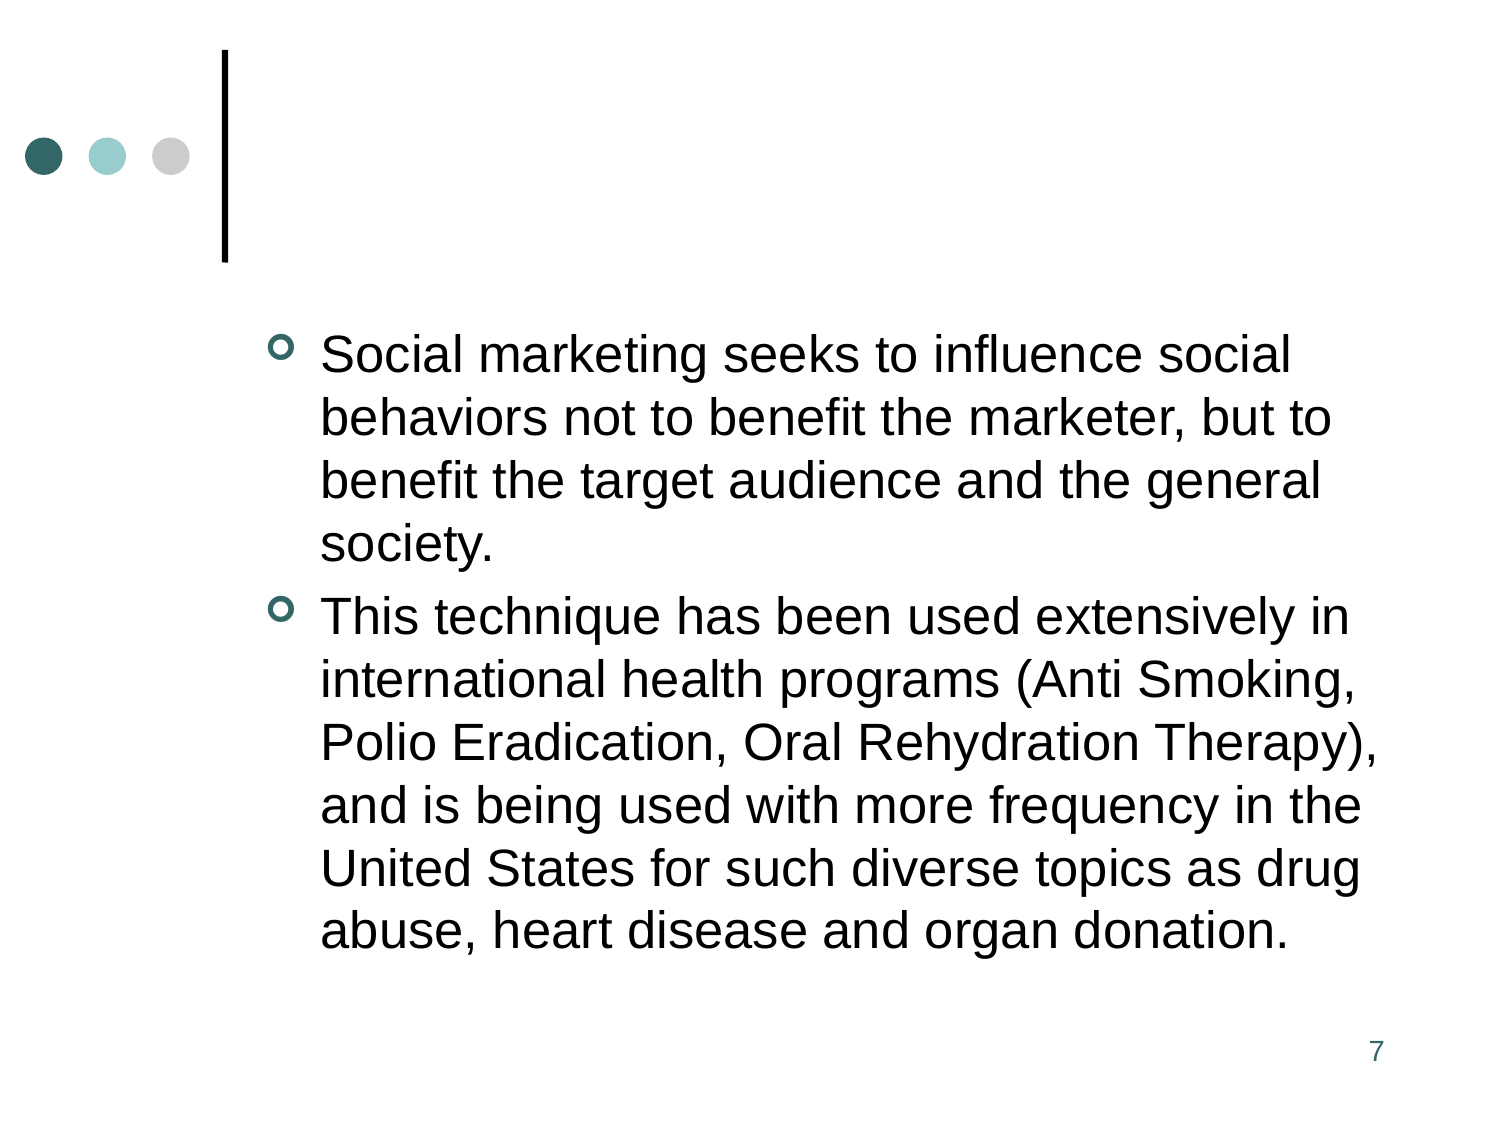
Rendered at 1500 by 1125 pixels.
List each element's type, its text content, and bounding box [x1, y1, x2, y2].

list Social marketing seeks to influence social behaviors not to benefit the marketer, but to benefit the target audience and the general society. This technique has been used extensively in international health programs (Anti Smoking, Polio Eradication, Oral Rehydration Therapy), and is being used with more frequency in the United States for such diverse topics as drug abuse, heart disease and organ donation. [249, 312, 1400, 988]
slide_number 7 [1187, 1025, 1400, 1100]
